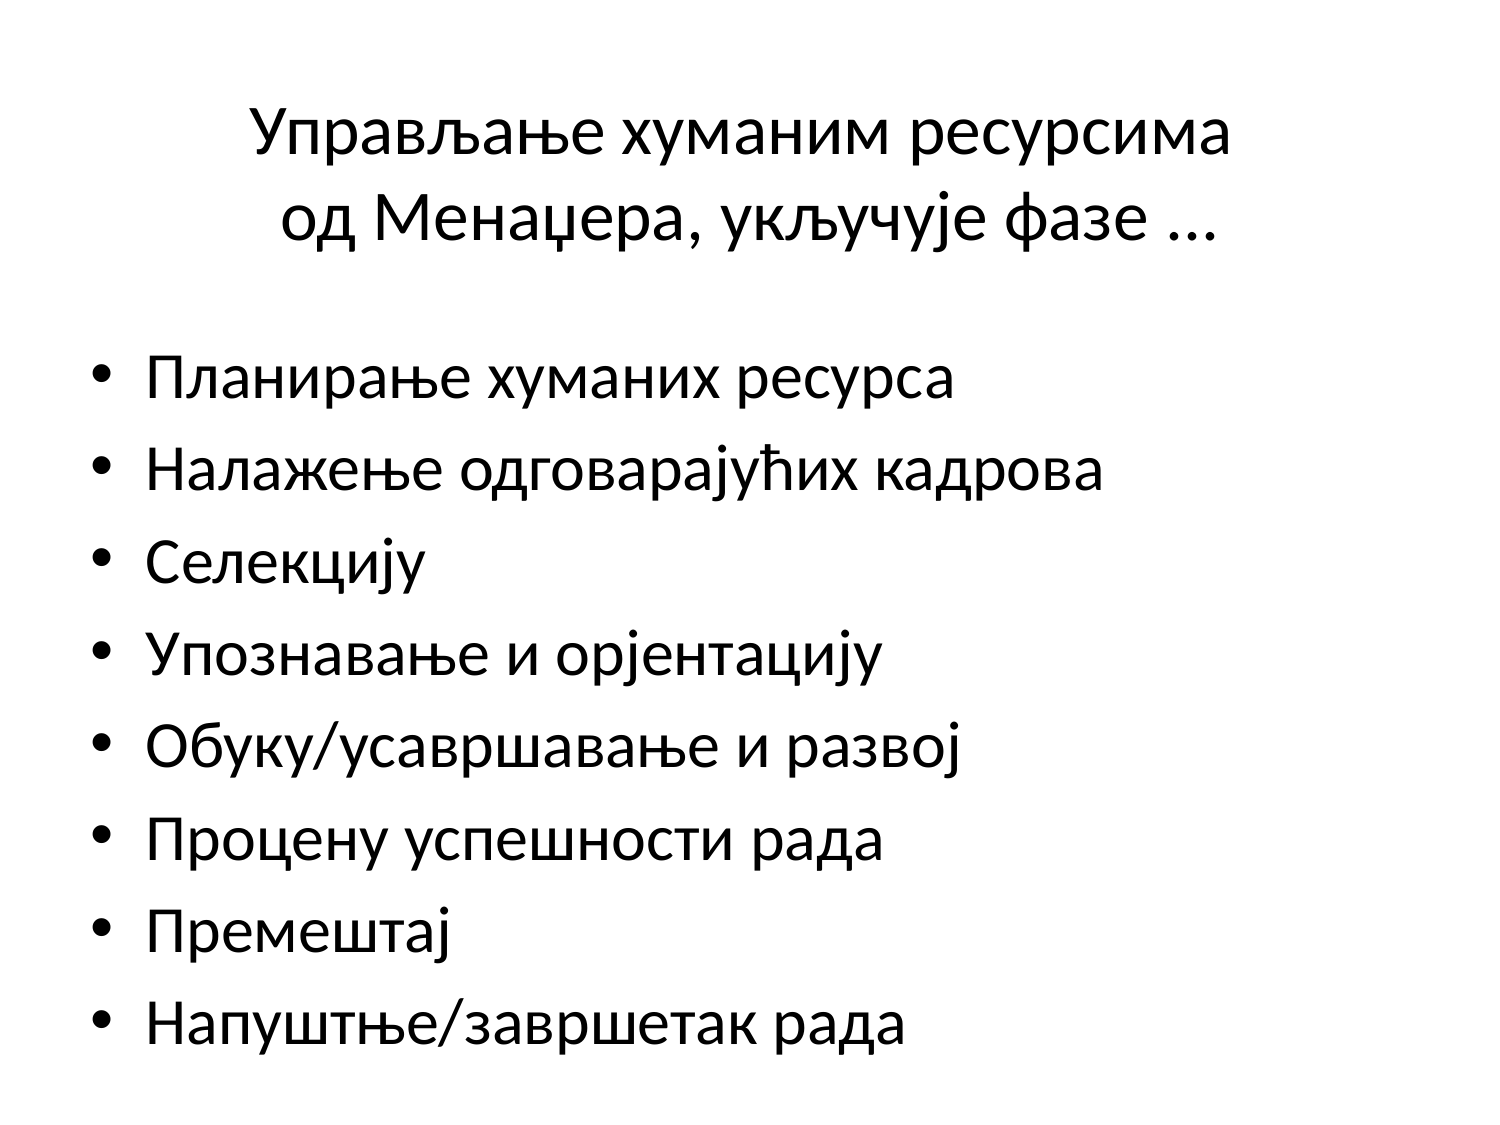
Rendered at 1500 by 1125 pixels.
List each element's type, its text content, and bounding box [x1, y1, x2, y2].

list Планирање хуманих ресурса Налажење одговарајућих кадрова Селекцију Упознавање и орјентацију Обуку/усавршавање и развој Процену успешности рада Премештај Напуштње/завршетак рада [75, 324, 1425, 1068]
title Управљање хуманим ресурсима од Менаџера, укључује фазе ... [75, 75, 1425, 263]
